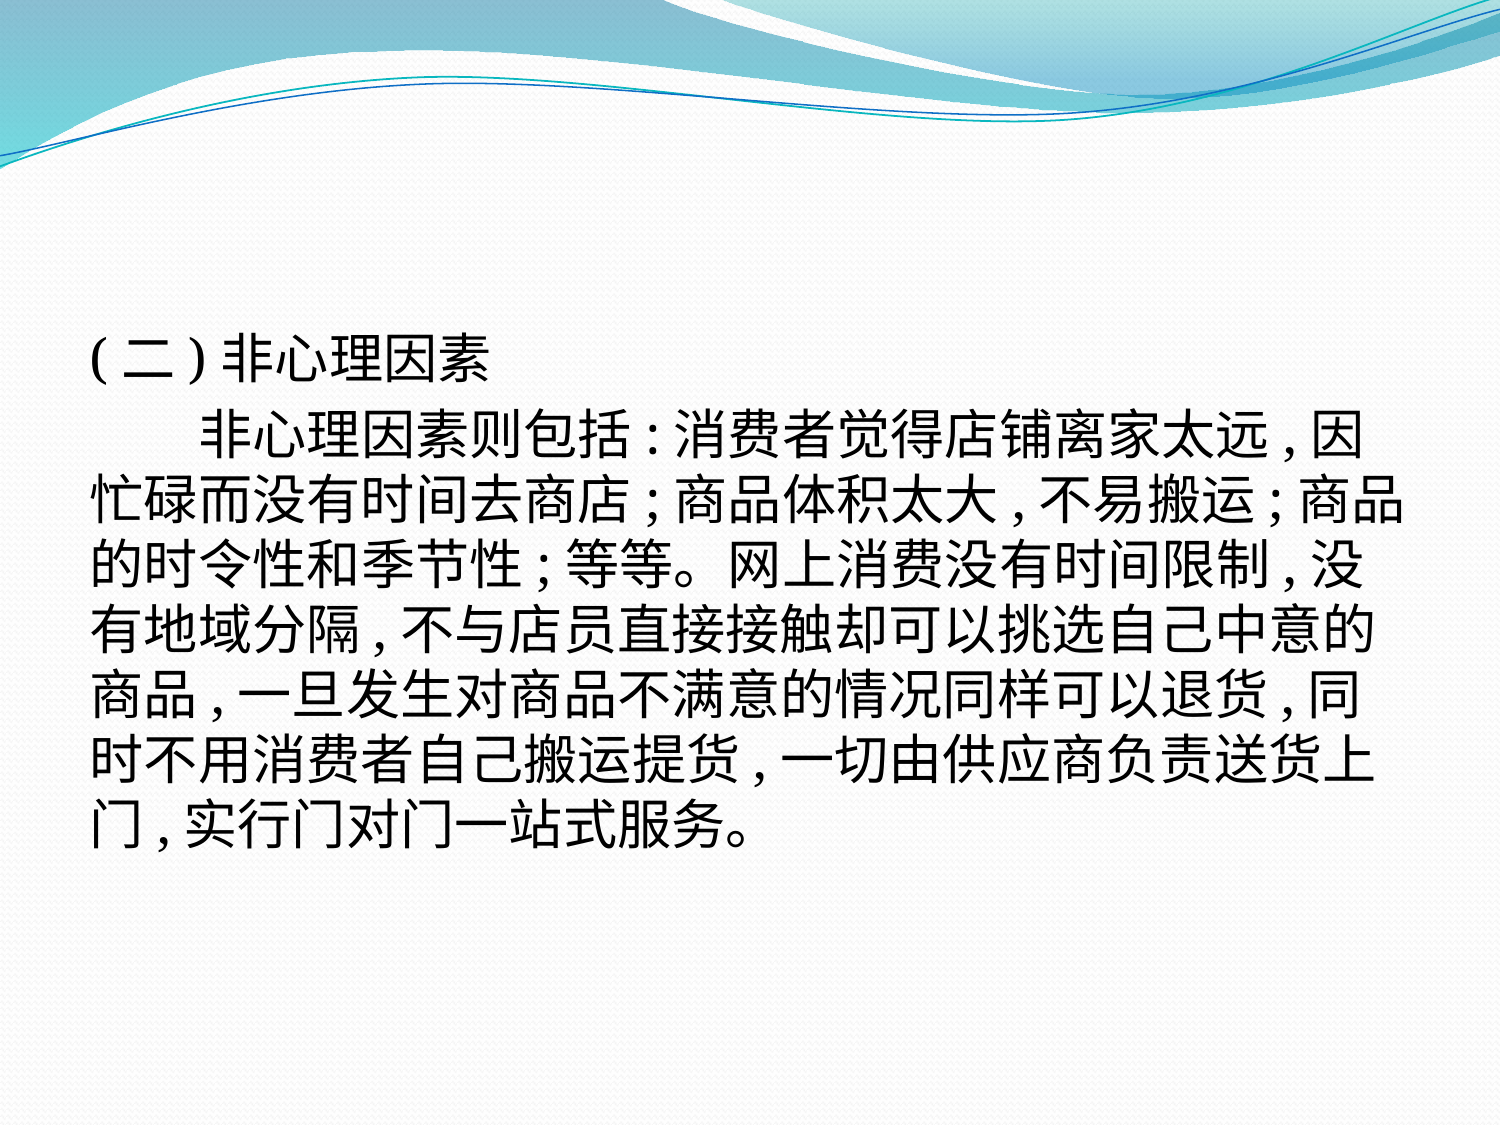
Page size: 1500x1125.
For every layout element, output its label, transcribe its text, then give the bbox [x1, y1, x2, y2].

list (二)非心理因素 非心理因素则包括:消费者觉得店铺离家太远,因忙碌而没有时间去商店;商品体积太大,不易搬运;商品的时令性和季节性;等等。网上消费没有时间限制,没有地域分隔,不与店员直接接触却可以挑选自己中意的商品,一旦发生对商品不满意的情况同样可以退货,同时不用消费者自己搬运提货,一切由供应商负责送货上门,实行门对门一站式服务。 [75, 317, 1425, 1038]
